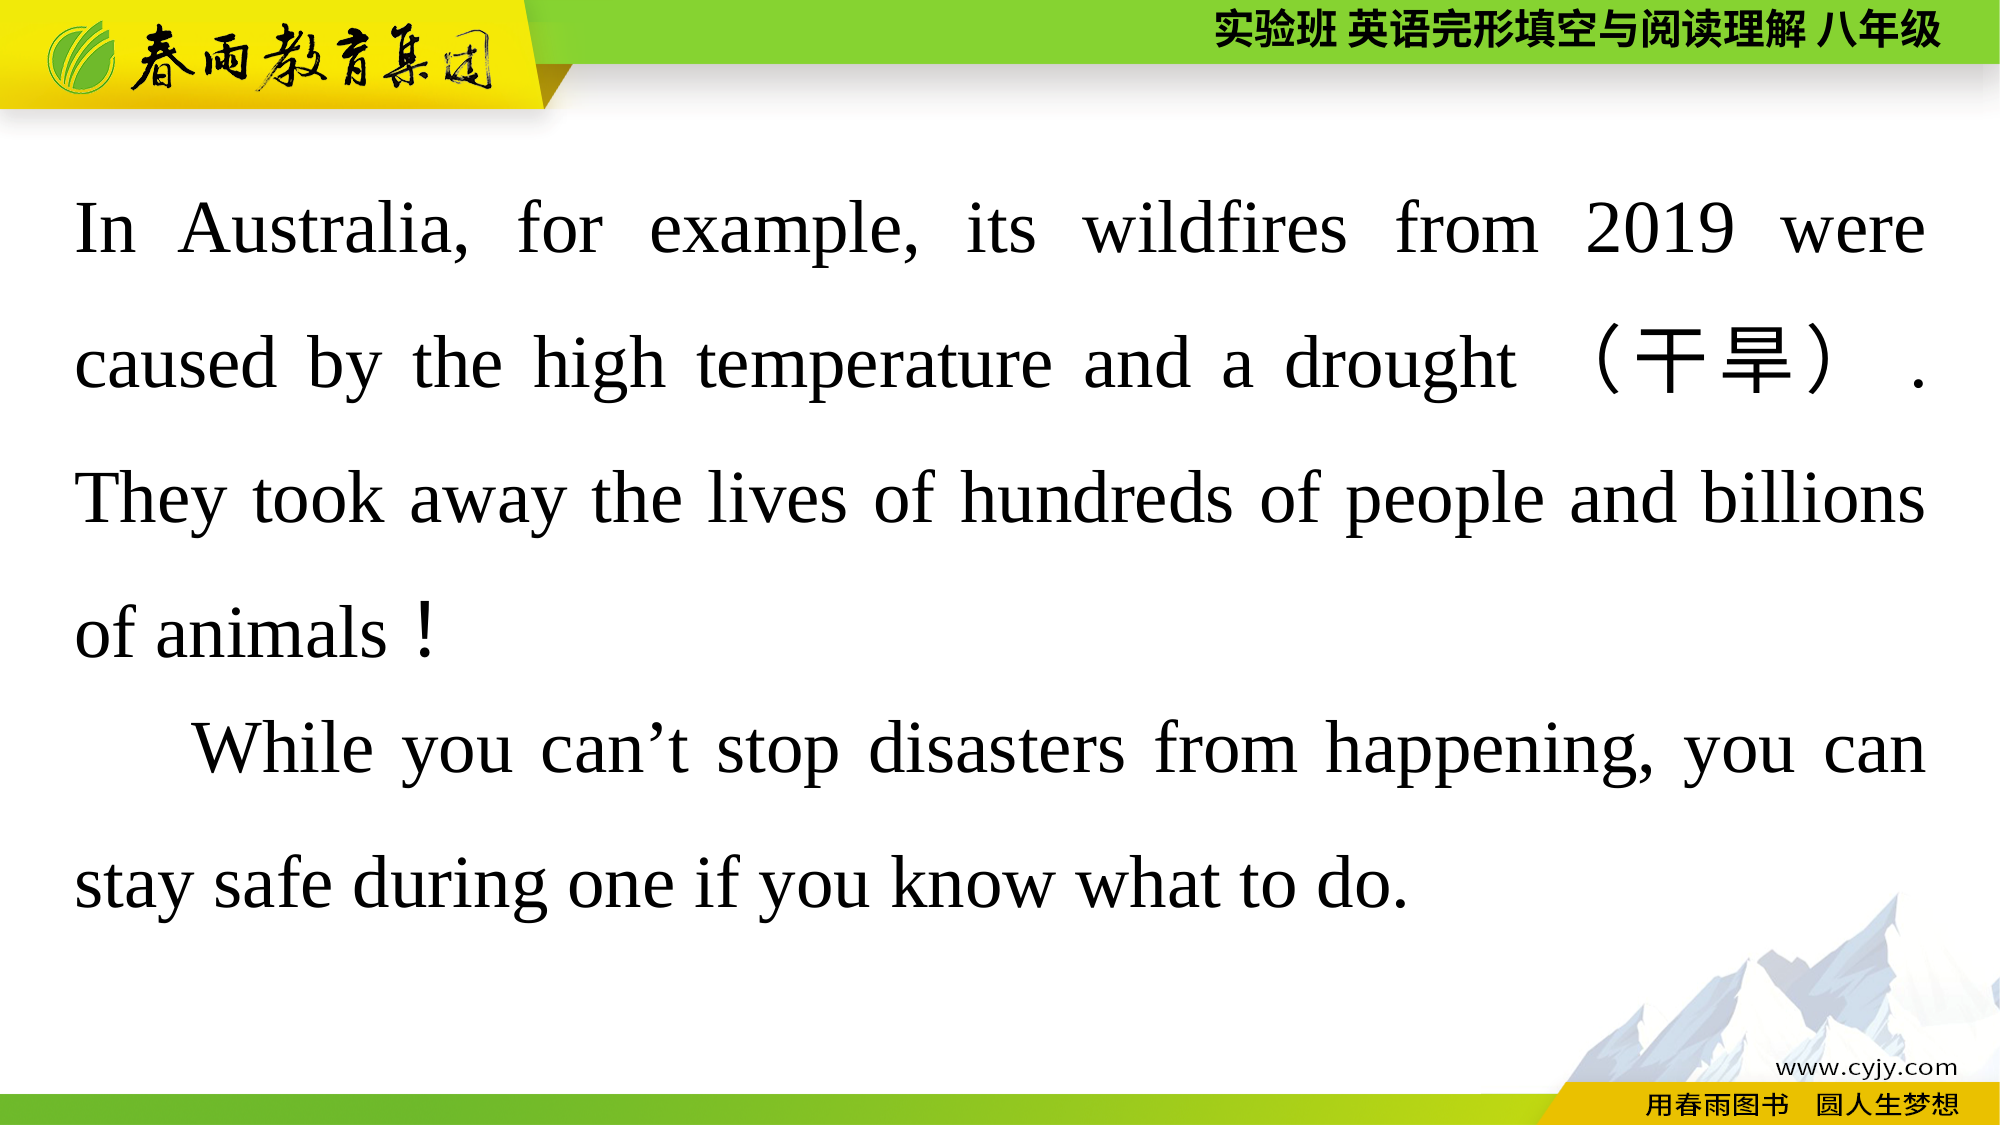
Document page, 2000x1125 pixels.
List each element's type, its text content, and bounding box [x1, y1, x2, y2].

picture [0, 0, 2000, 1125]
list In Australia, for example, its wildfires from 2019 were caused by the high temperature and a drought（干旱）. They took away the lives of hundreds of people and billions of animals！ [59, 125, 1944, 645]
text_box While you can’t stop disasters from happening, you can stay safe during one if you know what to do. [59, 645, 1944, 931]
